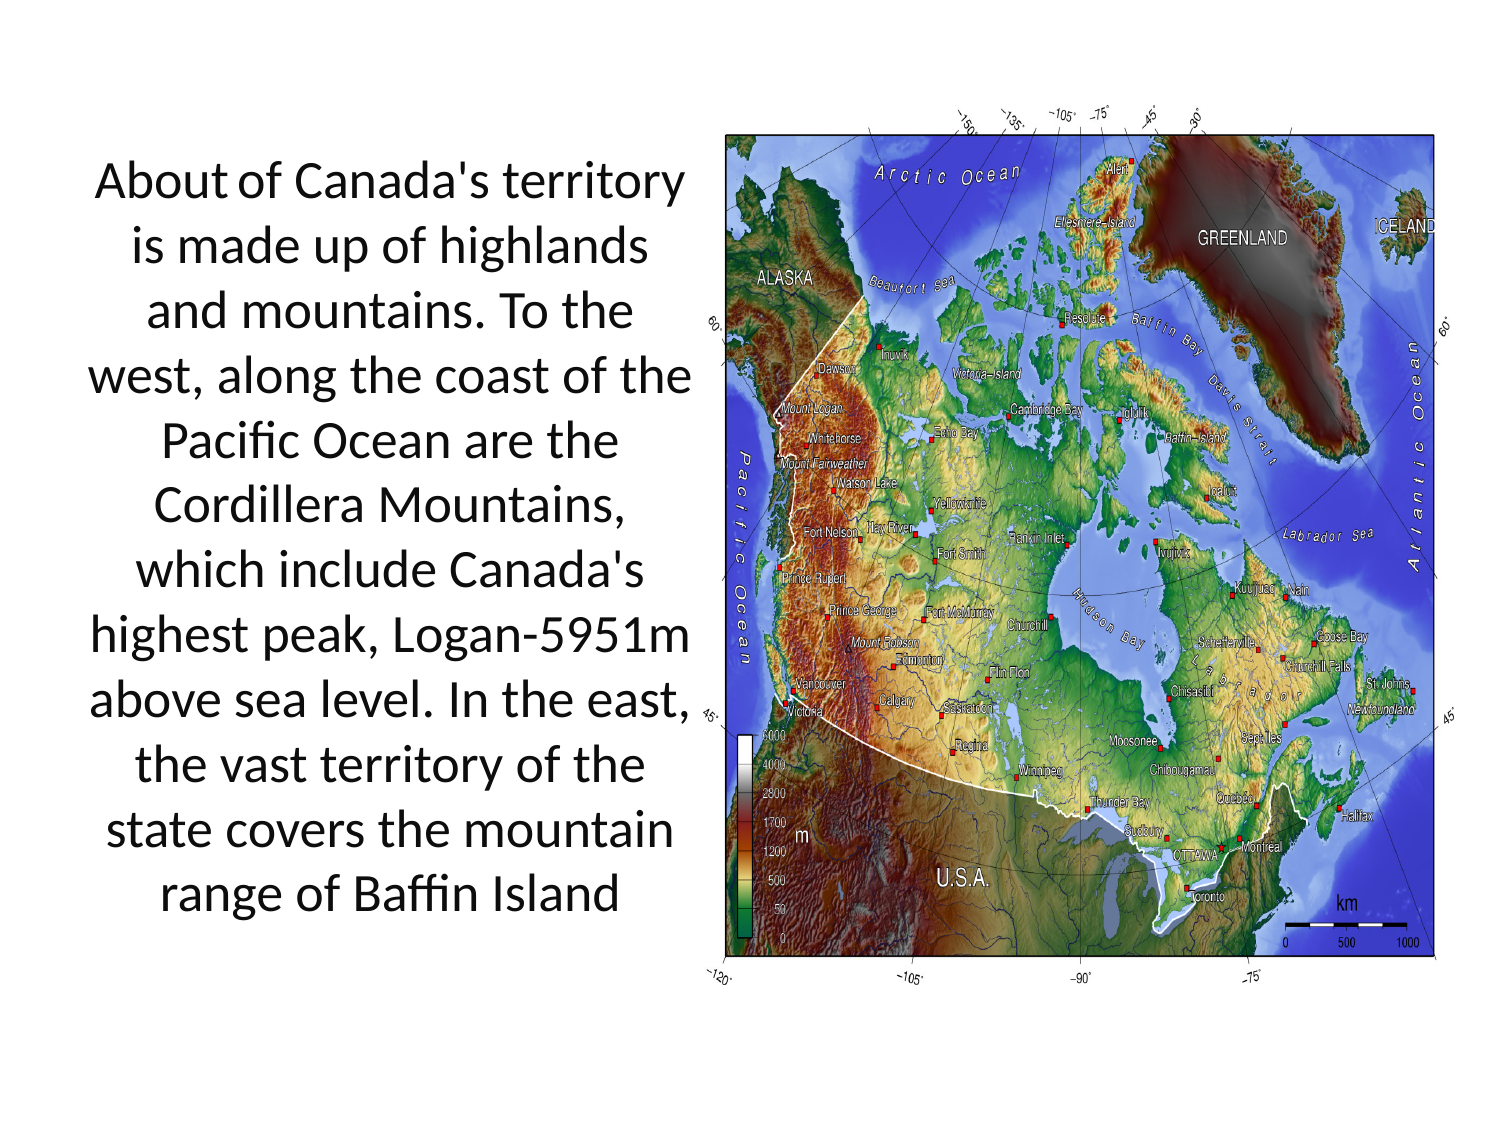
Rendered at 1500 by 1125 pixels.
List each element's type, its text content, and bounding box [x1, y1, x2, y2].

title About of Canada's territory is made up of highlands and mountains. To the west, along the coast of the Pacific Ocean are the Cordillera Mountains, which include Canada's highest peak, Logan-5951m above sea level. In the east, the vast territory of the state covers the mountain range of Baffin Island [70, 46, 711, 1045]
picture [702, 105, 1454, 985]
